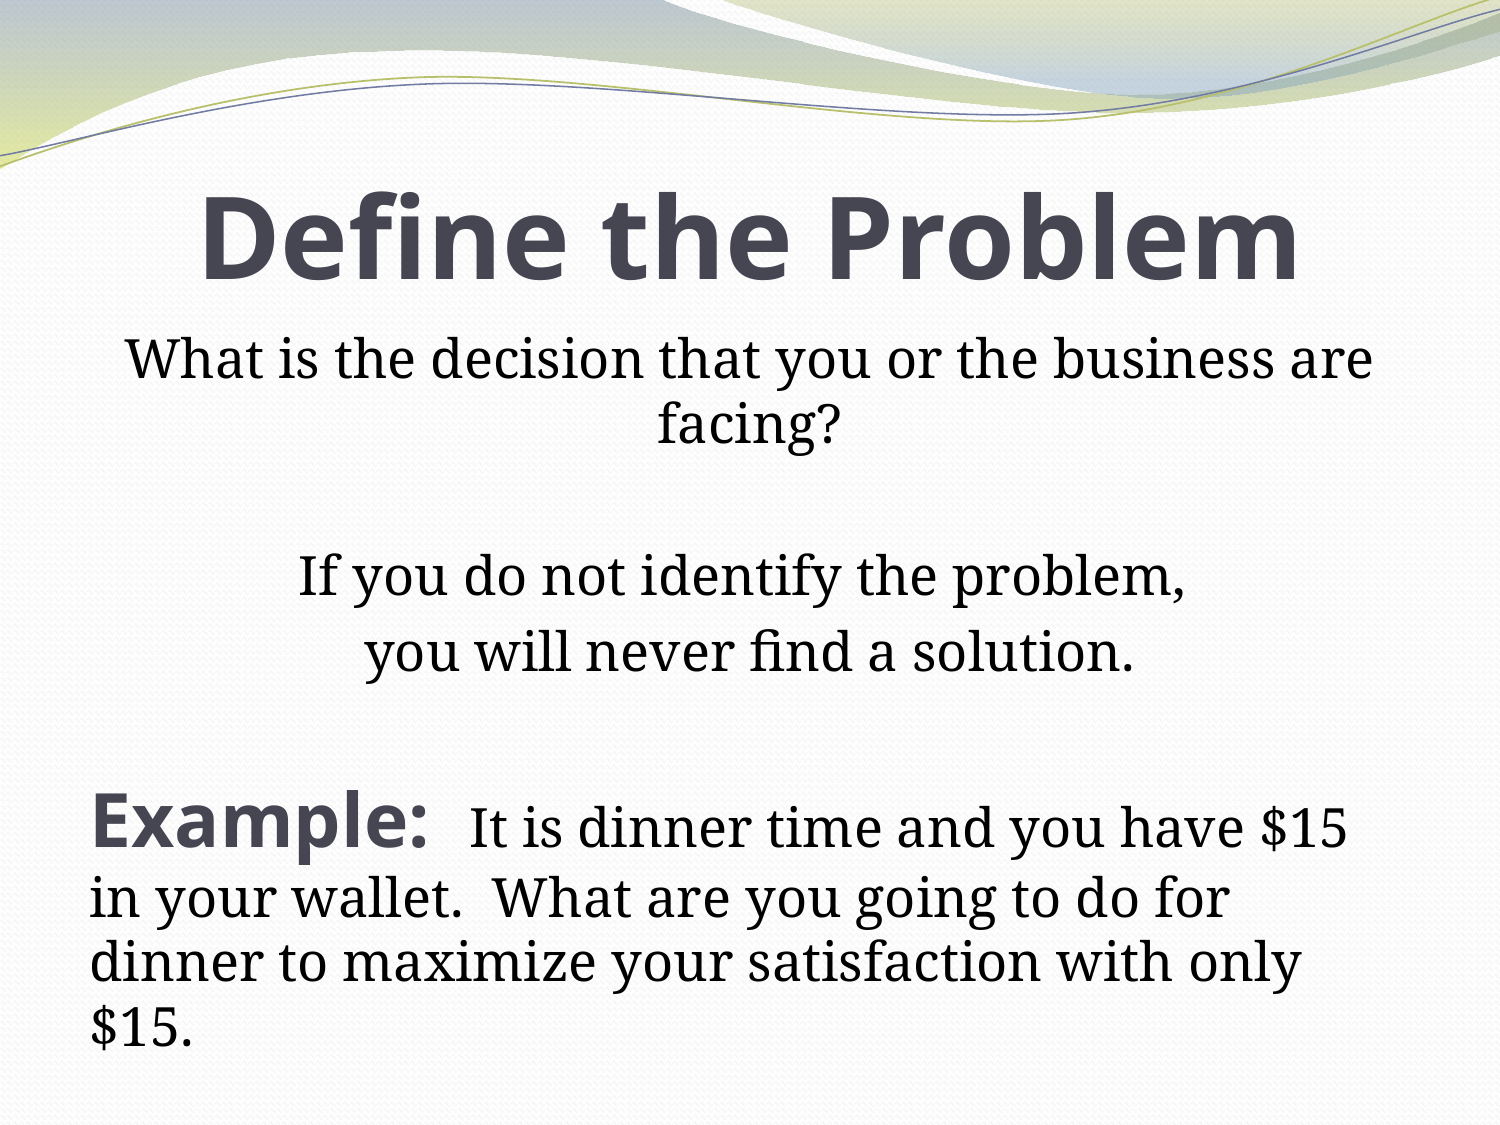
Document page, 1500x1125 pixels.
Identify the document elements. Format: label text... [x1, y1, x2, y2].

title Define the Problem [75, 115, 1425, 303]
list What is the decision that you or the business are facing? If you do not identify the problem, you will never find a solution. Example: It is dinner time and you have $15 in your wallet. What are you going to do for dinner to maximize your satisfaction with only $15. [75, 317, 1425, 1038]
